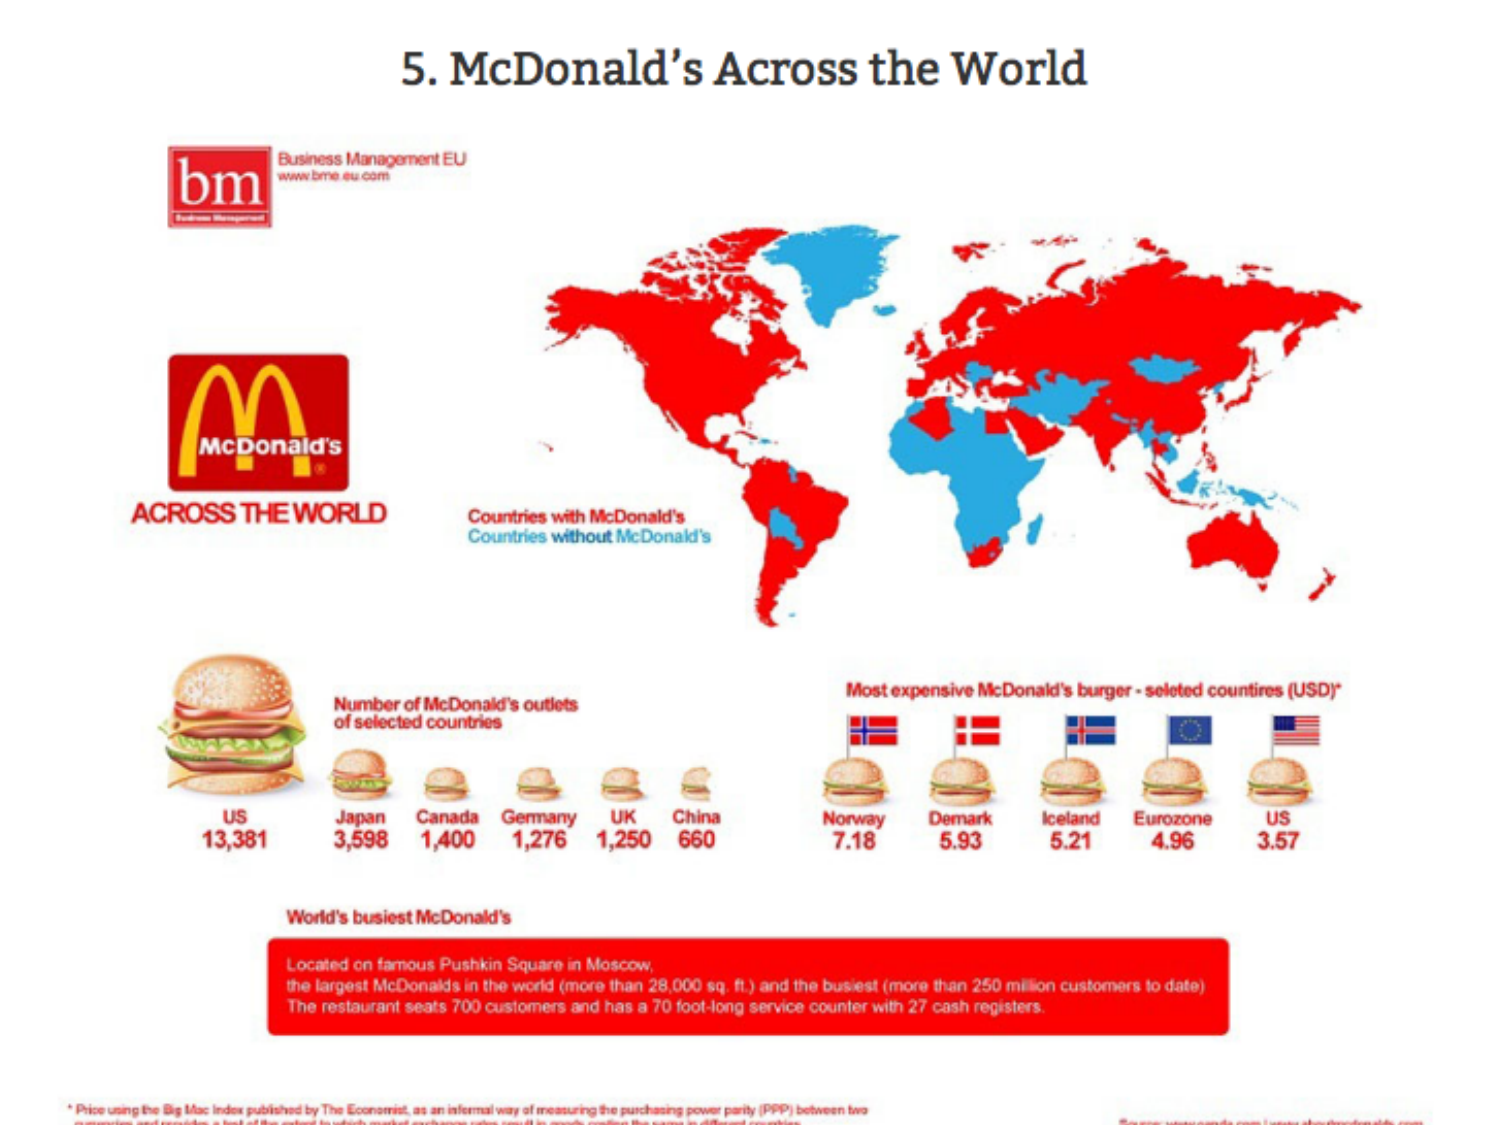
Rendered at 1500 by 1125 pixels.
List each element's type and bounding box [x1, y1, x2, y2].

list [0, 38, 1500, 1125]
